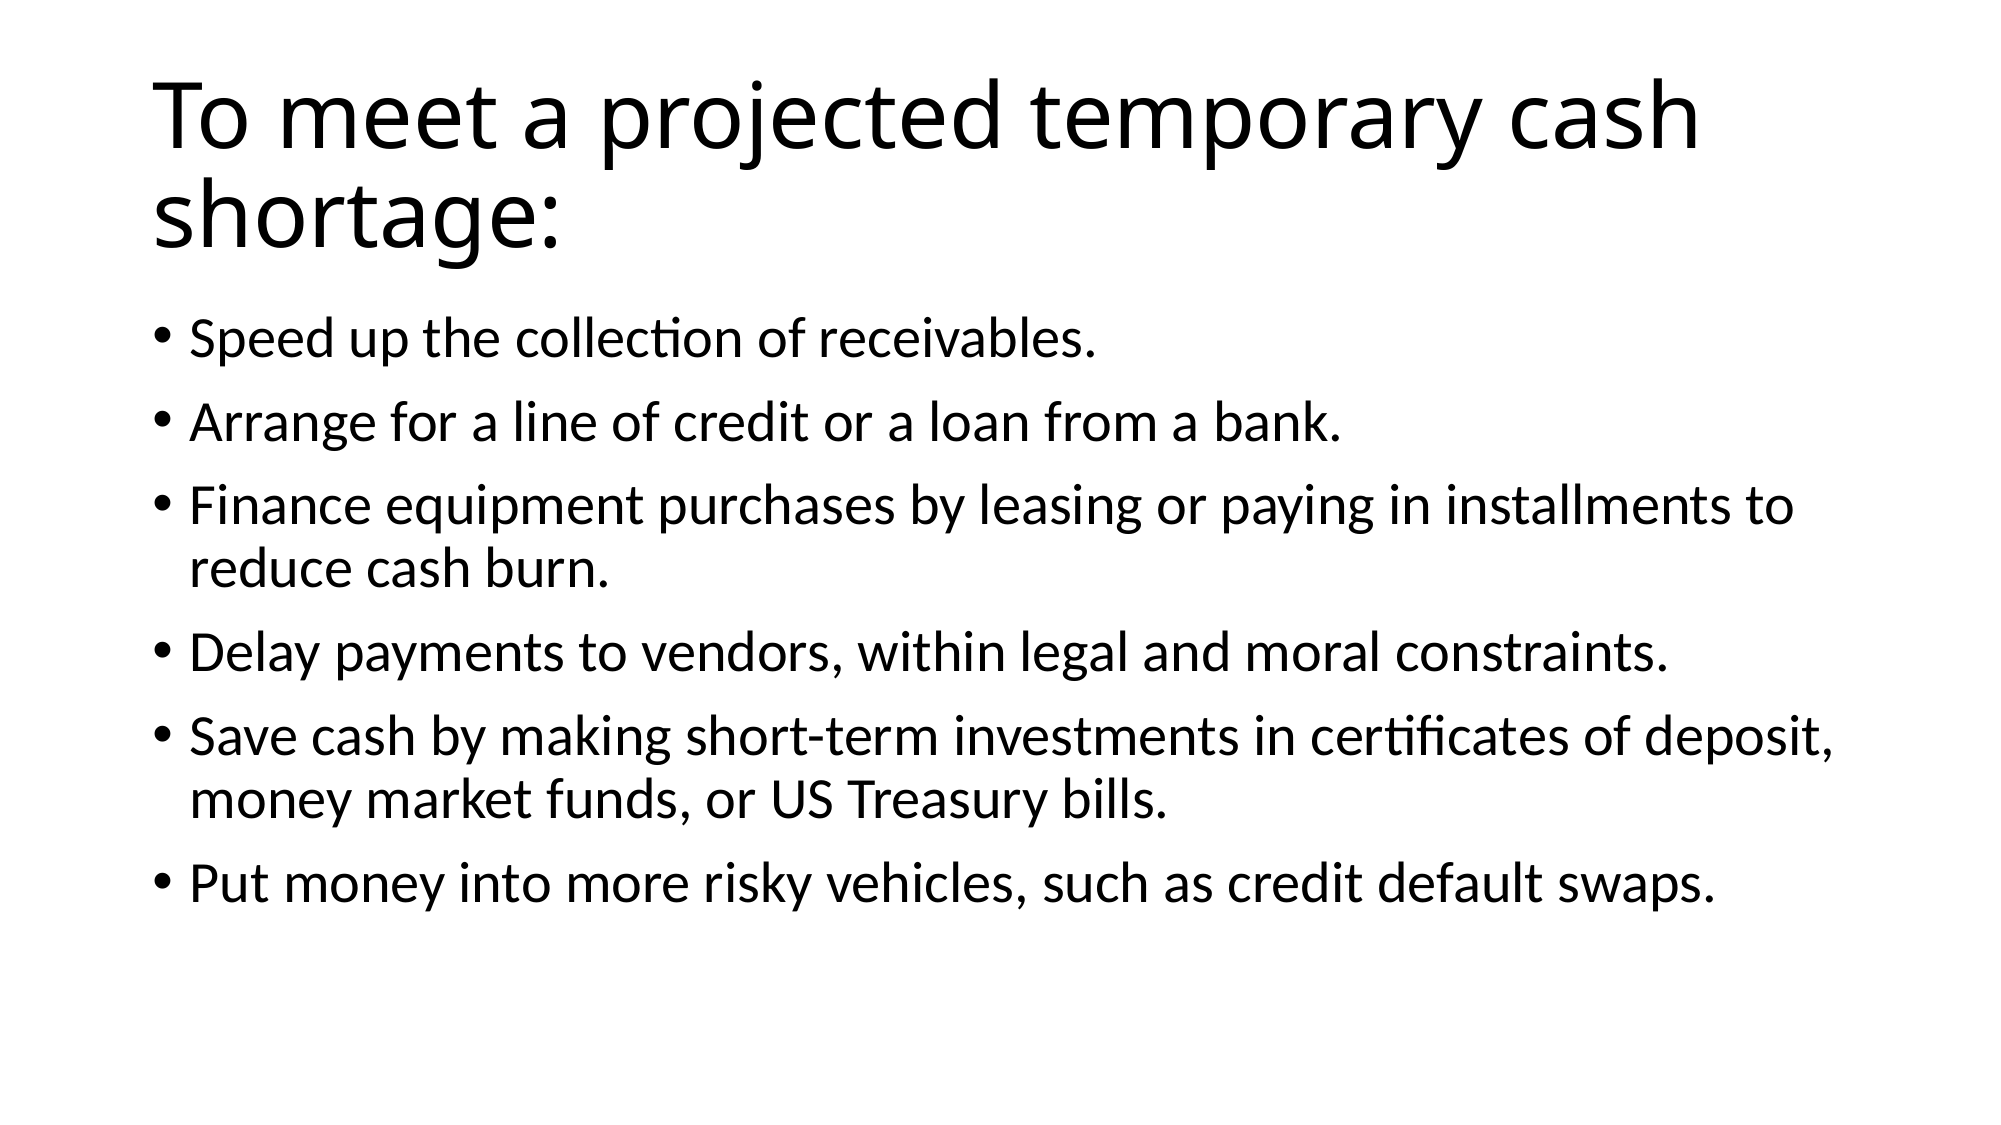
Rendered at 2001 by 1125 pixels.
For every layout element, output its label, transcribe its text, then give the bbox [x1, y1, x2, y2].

title To meet a projected temporary cash shortage: [137, 59, 1863, 278]
list Speed up the collection of receivables. Arrange for a line of credit or a loan from a bank. Finance equipment purchases by leasing or paying in installments to reduce cash burn. Delay payments to vendors, within legal and moral constraints. Save cash by making short-term investments in certificates of deposit, money market funds, or US Treasury bills. Put money into more risky vehicles, such as credit default swaps. [137, 299, 1863, 1014]
